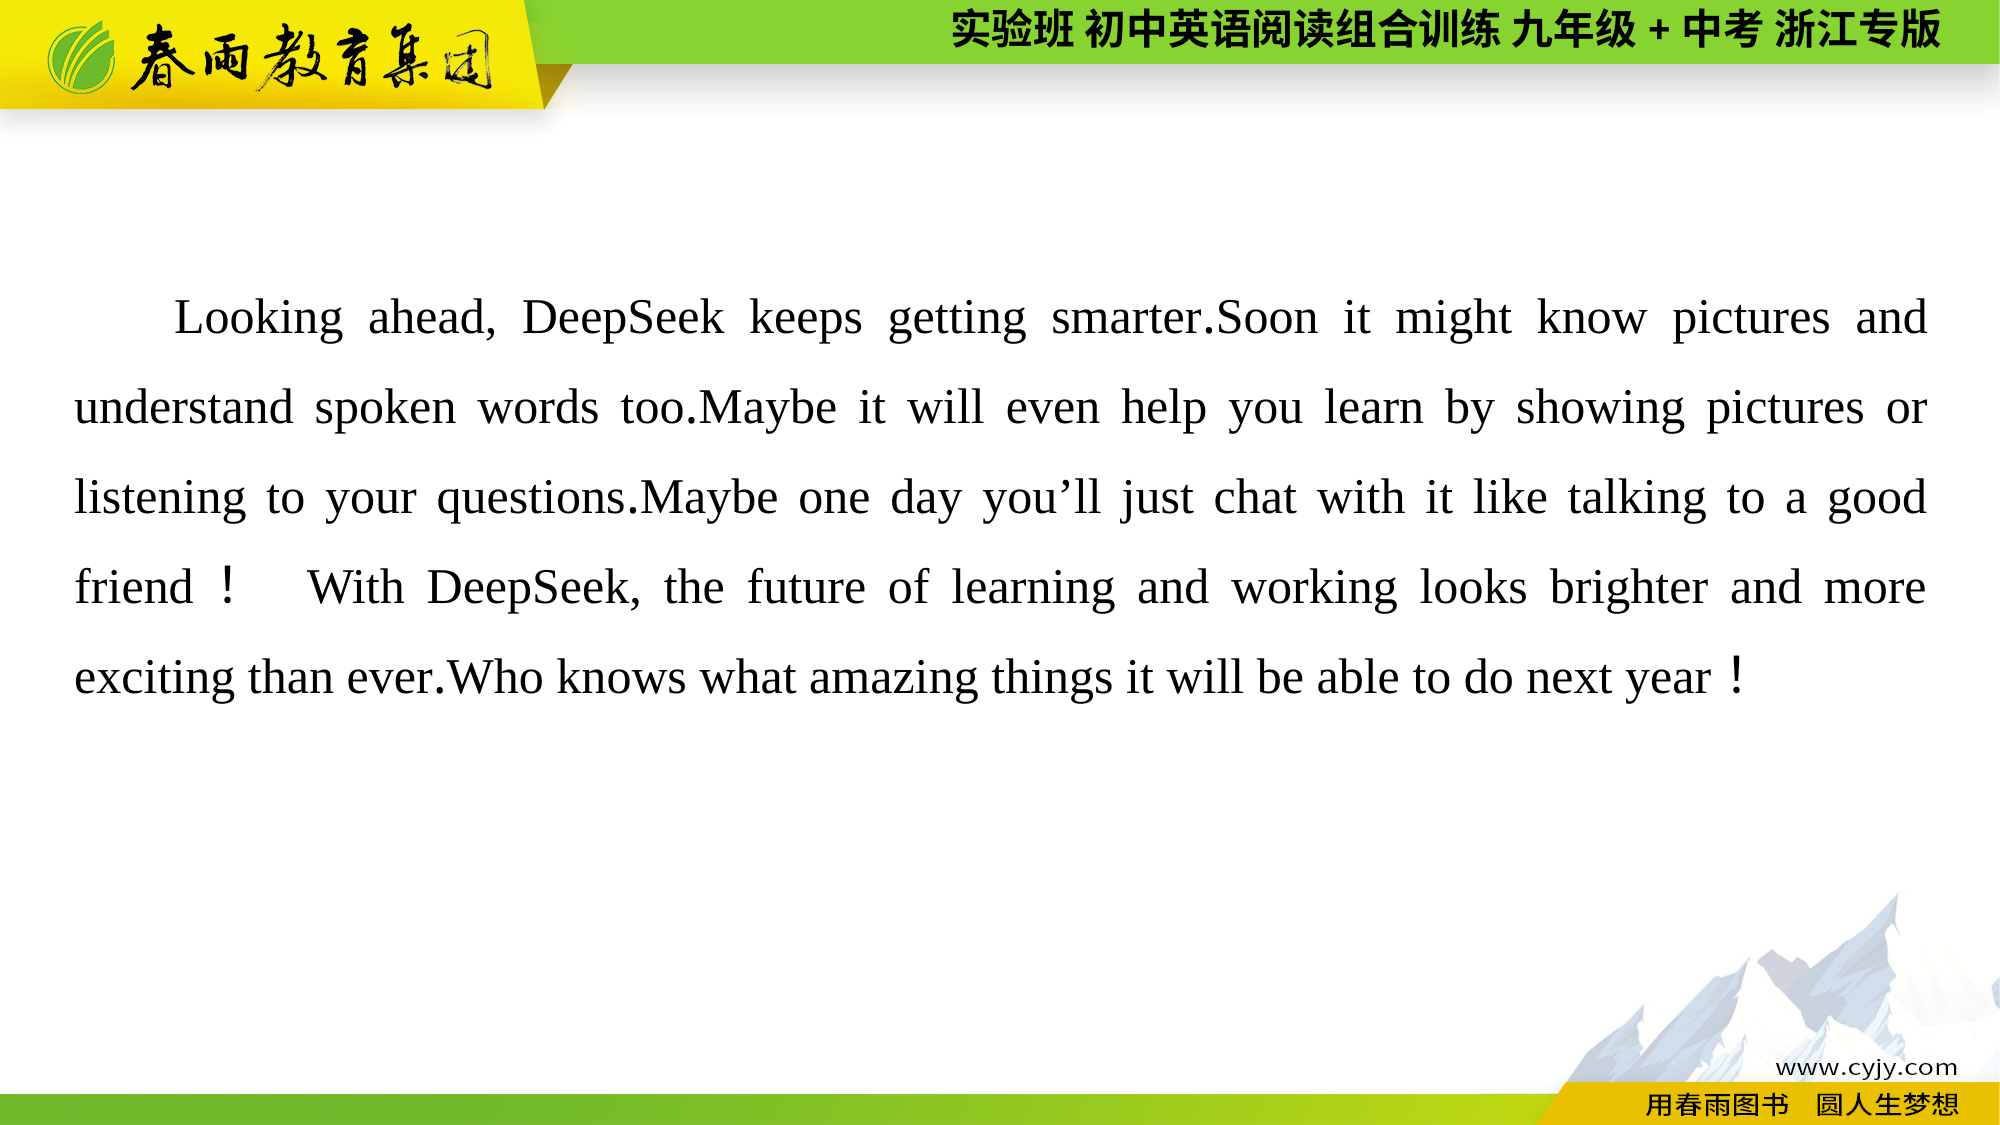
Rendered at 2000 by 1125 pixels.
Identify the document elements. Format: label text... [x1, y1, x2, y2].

picture [0, 0, 2000, 1125]
list Looking ahead, DeepSeek keeps getting smarter.Soon it might know pictures and understand spoken words too.Maybe it will even help you learn by showing pictures or listening to your questions.Maybe one day you’ll just chat with it like talking to a good friend！ With DeepSeek, the future of learning and working looks brighter and more exciting than ever.Who knows what amazing things it will be able to do next year！ [59, 246, 1944, 716]
